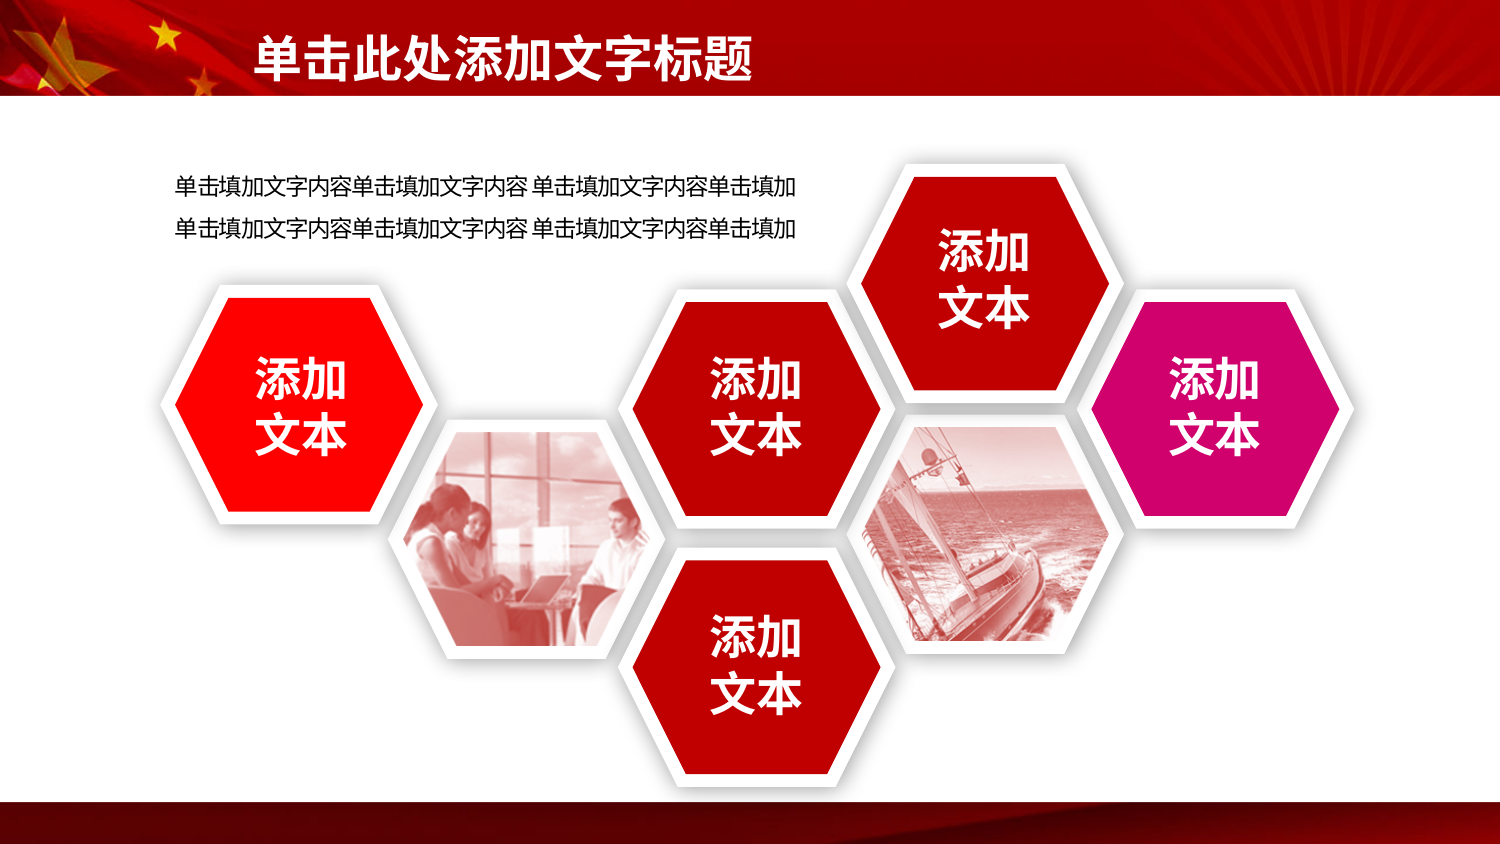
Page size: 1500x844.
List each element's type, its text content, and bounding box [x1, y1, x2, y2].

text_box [387, 419, 666, 659]
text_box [846, 414, 1125, 655]
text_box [617, 547, 896, 787]
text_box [617, 289, 896, 529]
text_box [160, 284, 438, 525]
picture [0, 0, 1500, 95]
picture [0, 803, 1500, 844]
text_box 单击填加文字内容单击填加文字内容 单击填加文字内容单击填加 单击填加文字内容单击填加文字内容 单击填加文字内容单击填加 [175, 157, 929, 243]
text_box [846, 163, 1125, 404]
text_box 单击此处添加文字标题 [238, 20, 768, 95]
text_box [1076, 289, 1355, 529]
